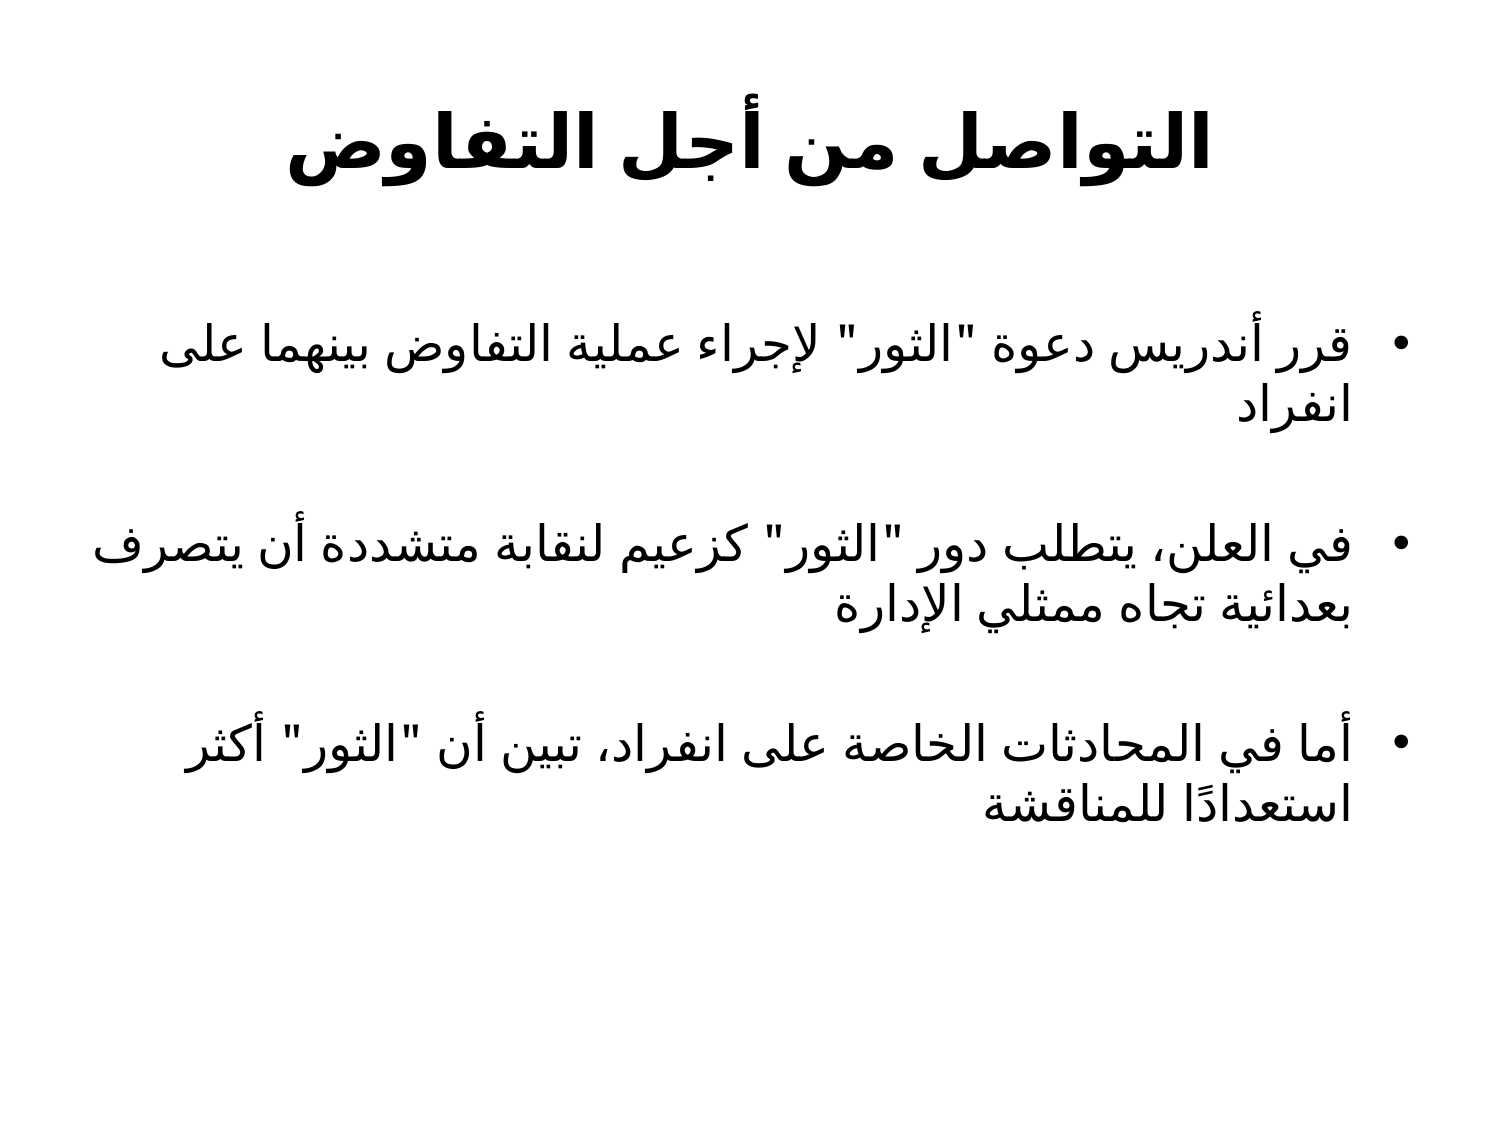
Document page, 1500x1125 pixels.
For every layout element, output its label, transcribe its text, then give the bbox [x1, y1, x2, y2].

list قرر أندريس دعوة "الثور" لإجراء عملية التفاوض بينهما على انفراد في العلن، يتطلب دور "الثور" كزعيم لنقابة متشددة أن يتصرف بعدائية تجاه ممثلي الإدارة أما في المحادثات الخاصة على انفراد، تبين أن "الثور" أكثر استعدادًا للمناقشة [75, 304, 1425, 1047]
title التواصل من أجل التفاوض [75, 45, 1425, 233]
